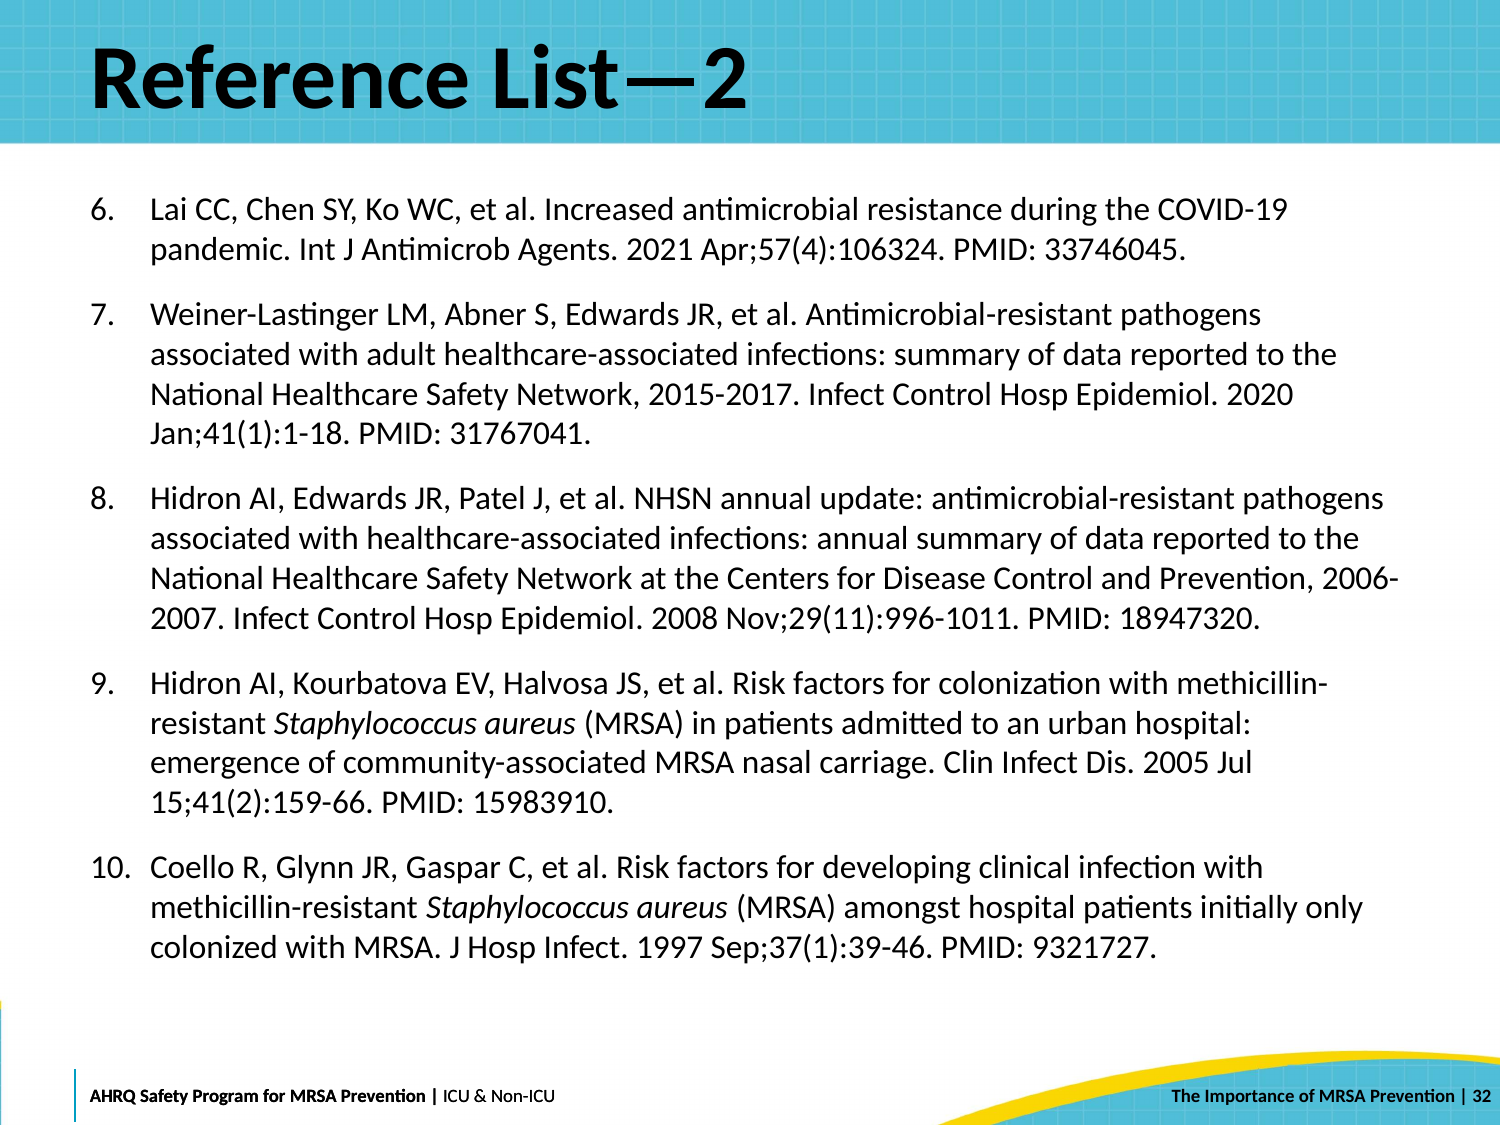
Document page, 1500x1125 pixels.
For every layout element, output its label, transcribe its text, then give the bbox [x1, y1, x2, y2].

picture [0, 0, 1500, 1125]
slide_number | 32 [1455, 1065, 1500, 1125]
list Lai CC, Chen SY, Ko WC, et al. Increased antimicrobial resistance during the COVID-19 pandemic. Int J Antimicrob Agents. 2021 Apr;57(4):106324. PMID: 33746045. Weiner-Lastinger LM, Abner S, Edwards JR, et al. Antimicrobial-resistant pathogens associated with adult healthcare-associated infections: summary of data reported to the National Healthcare Safety Network, 2015-2017. Infect Control Hosp Epidemiol. 2020 Jan;41(1):1-18. PMID: 31767041. Hidron AI, Edwards JR, Patel J, et al. NHSN annual update: antimicrobial-resistant pathogens associated with healthcare-associated infections: annual summary of data reported to the National Healthcare Safety Network at the Centers for Disease Control and Prevention, 2006-2007. Infect Control Hosp Epidemiol. 2008 Nov;29(11):996-1011. PMID: 18947320. Hidron AI, Kourbatova EV, Halvosa JS, et al. Risk factors for colonization with methicillin-resistant Staphylococcus aureus (MRSA) in patients admitted to an urban hospital: emergence of community-associated MRSA nasal carriage. Clin Infect Dis. 2005 Jul 15;41(2):159-66. PMID: 15983910. Coello R, Glynn JR, Gaspar C, et al. Risk factors for developing clinical infection with methicillin-resistant Staphylococcus aureus (MRSA) amongst hospital patients initially only colonized with MRSA. J Hosp Infect. 1997 Sep;37(1):39-46. PMID: 9321727. [75, 179, 1425, 1035]
title Reference List—2 [75, 0, 1425, 150]
